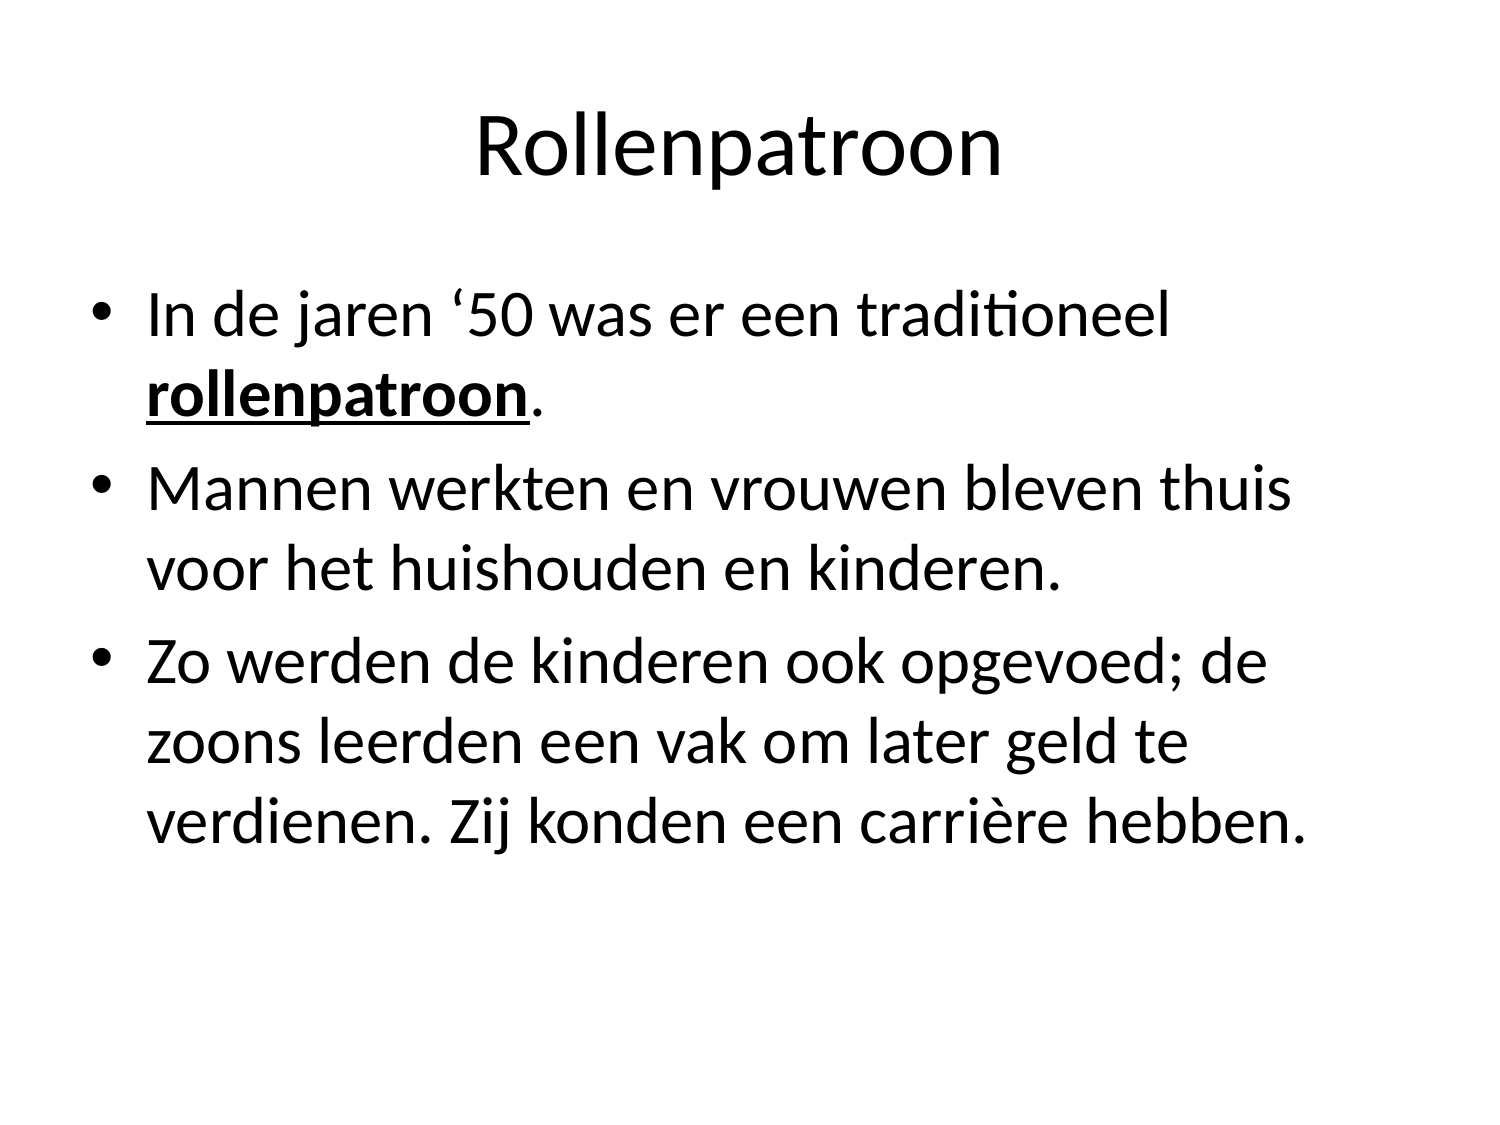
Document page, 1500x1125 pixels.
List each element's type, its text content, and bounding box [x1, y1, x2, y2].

title Rollenpatroon [75, 45, 1425, 233]
list In de jaren ‘50 was er een traditioneel rollenpatroon. Mannen werkten en vrouwen bleven thuis voor het huishouden en kinderen. Zo werden de kinderen ook opgevoed; de zoons leerden een vak om later geld te verdienen. Zij konden een carrière hebben. [75, 262, 1425, 1005]
